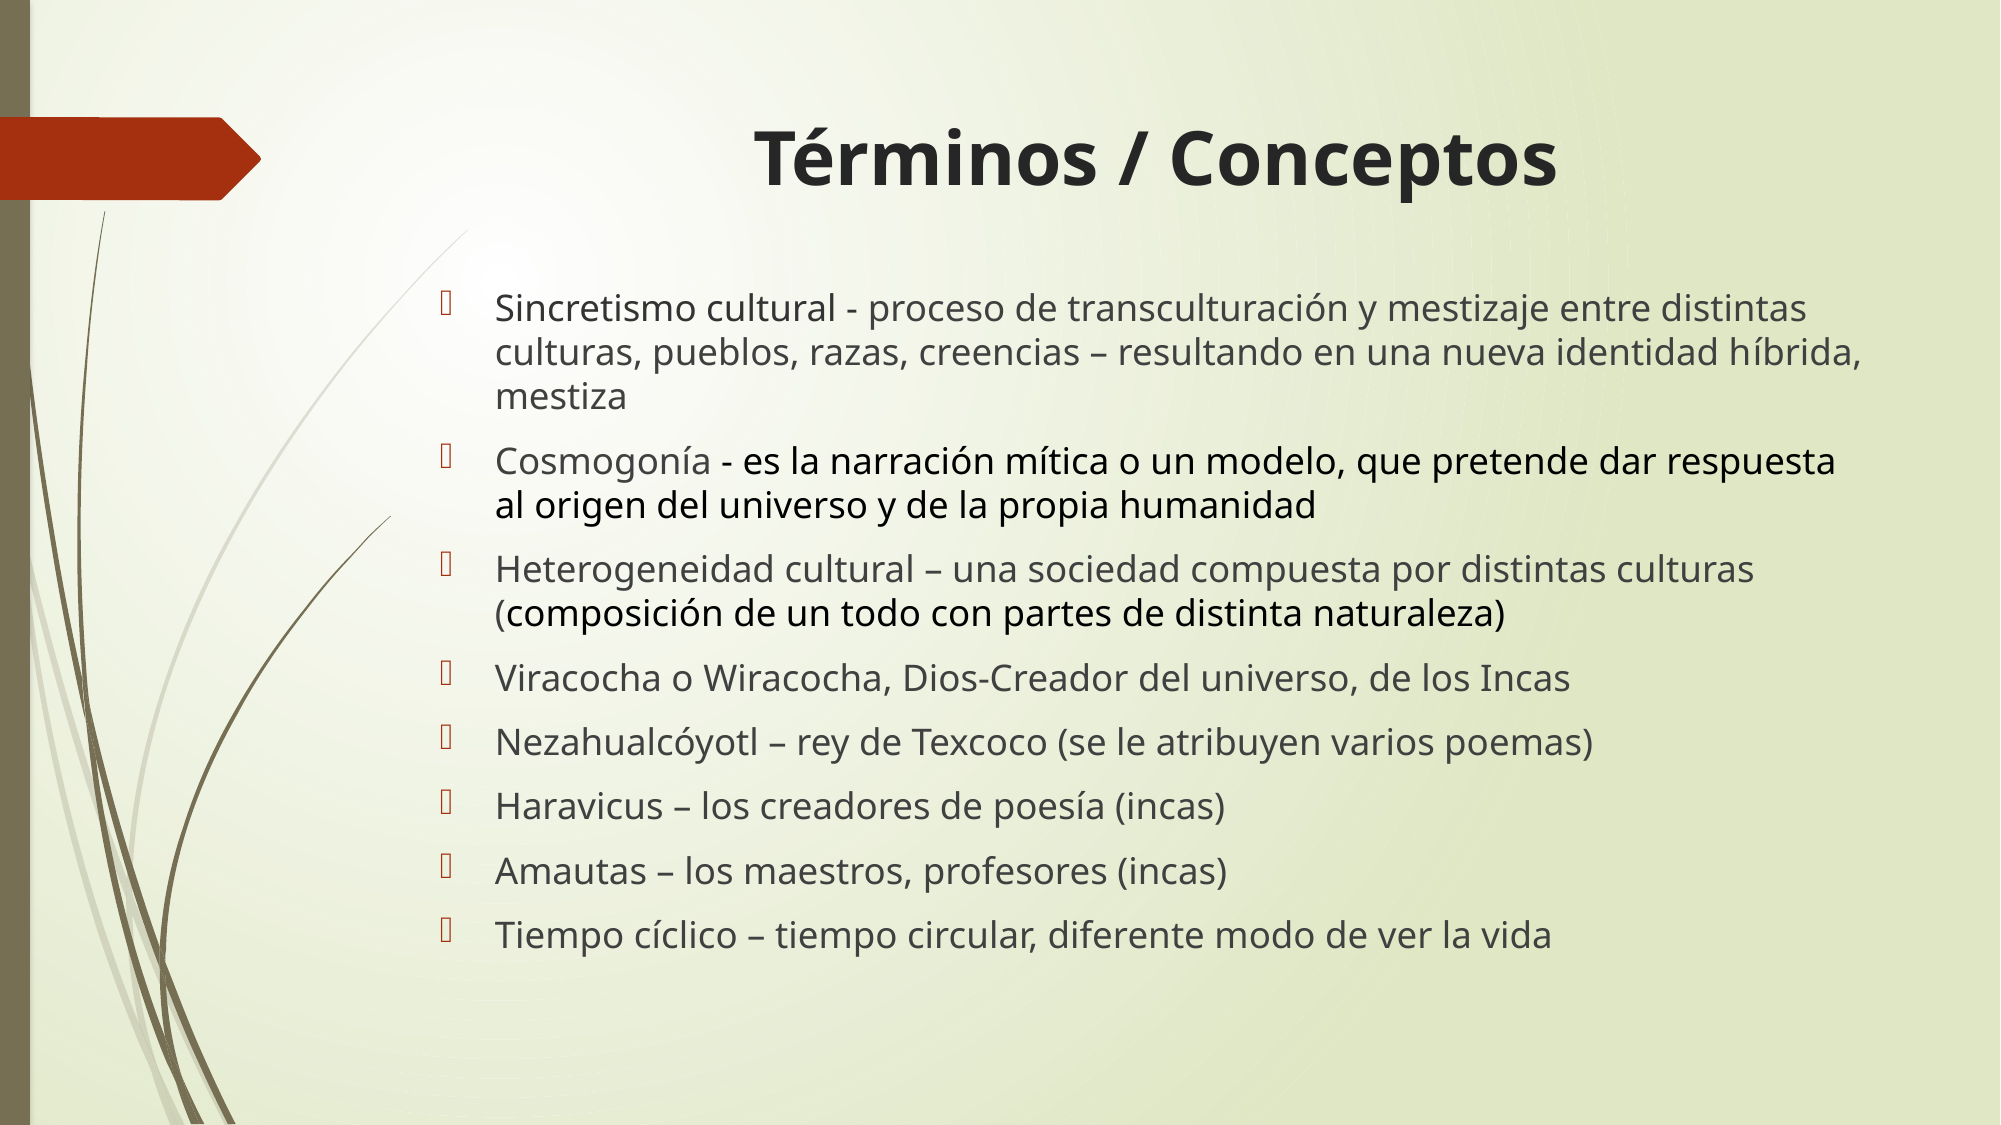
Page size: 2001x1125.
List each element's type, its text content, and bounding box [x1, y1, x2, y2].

title Términos / Conceptos [425, 102, 1888, 277]
list Sincretismo cultural - proceso de transculturación y mestizaje entre distintas culturas, pueblos, razas, creencias – resultando en una nueva identidad híbrida, mestiza Cosmogonía - es la narración mítica o un modelo, que pretende dar respuesta al origen del universo y de la propia humanidad Heterogeneidad cultural – una sociedad compuesta por distintas culturas (composición de un todo con partes de distinta naturaleza) Viracocha o Wiracocha, Dios-Creador del universo, de los Incas Nezahualcóyotl – rey de Texcoco (se le atribuyen varios poemas) Haravicus – los creadores de poesía (incas) Amautas – los maestros, profesores (incas) Tiempo cíclico – tiempo circular, diferente modo de ver la vida [424, 277, 1888, 970]
